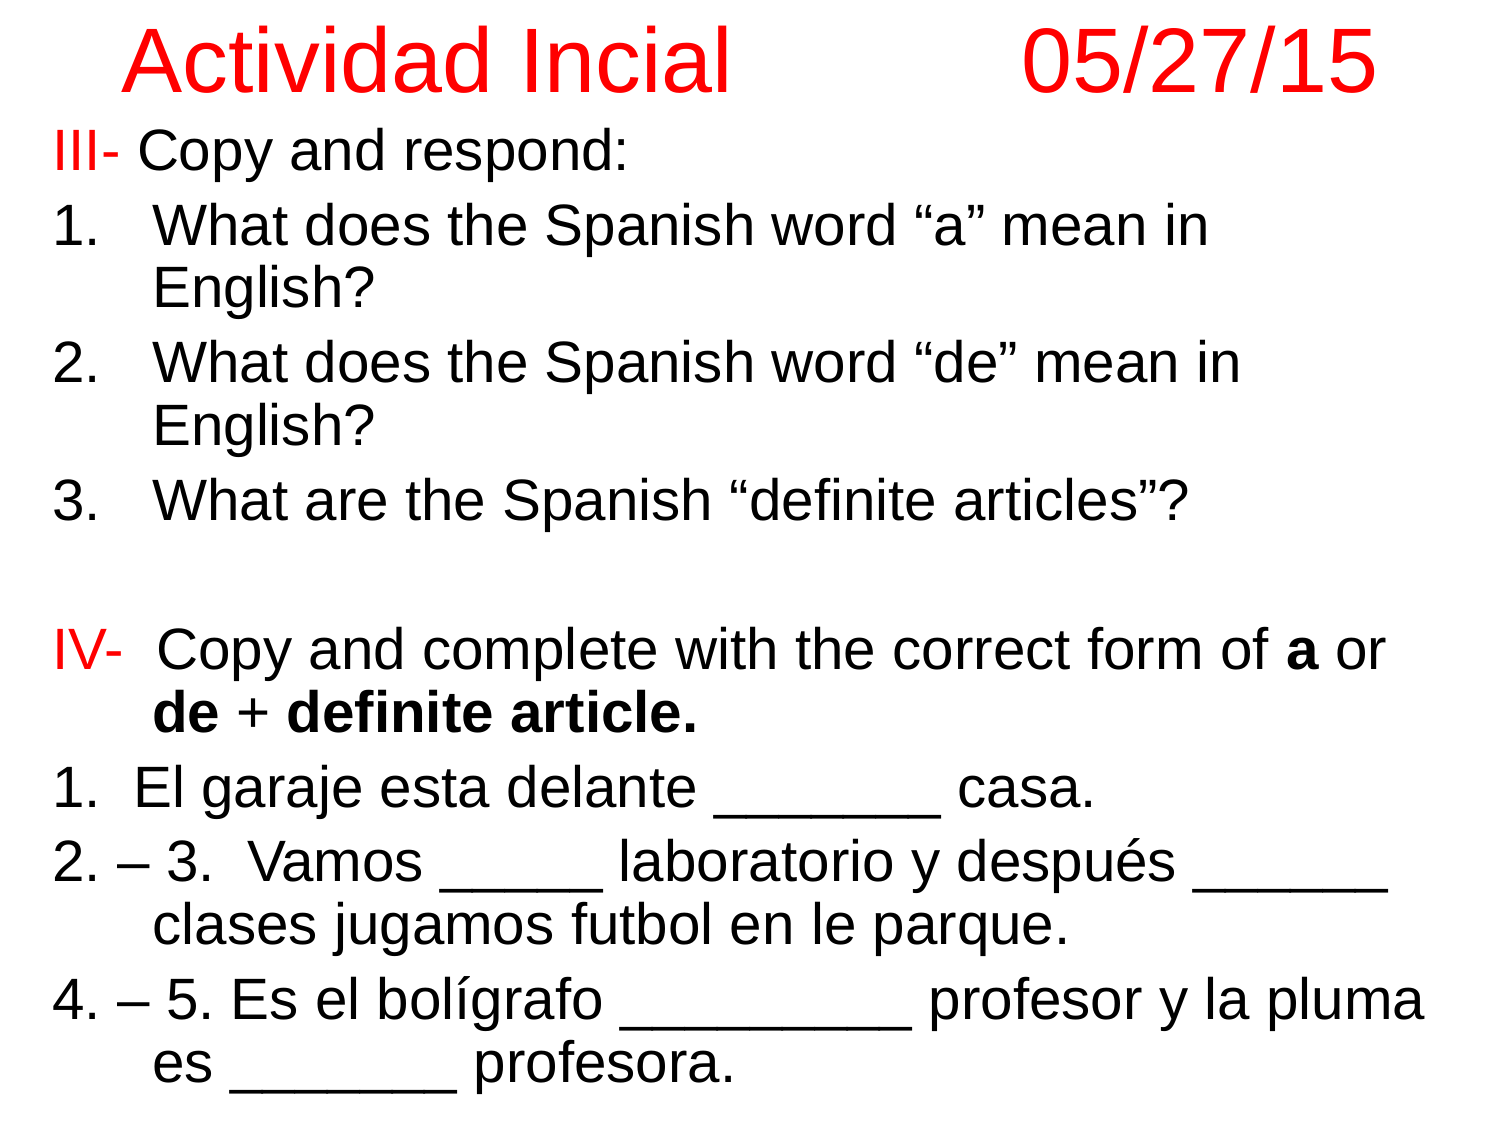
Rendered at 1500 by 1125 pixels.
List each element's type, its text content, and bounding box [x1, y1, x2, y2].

title Actividad Incial 05/27/15 [75, 0, 1425, 150]
list III- Copy and respond: What does the Spanish word “a” mean in English? What does the Spanish word “de” mean in English? What are the Spanish “definite articles”? IV- Copy and complete with the correct form of a or de + definite article. 1. El garaje esta delante _______ casa. 2. – 3. Vamos _____ laboratorio y después ______ clases jugamos futbol en le parque. 4. – 5. Es el bolígrafo _________ profesor y la pluma es _______ profesora. [37, 112, 1463, 1125]
